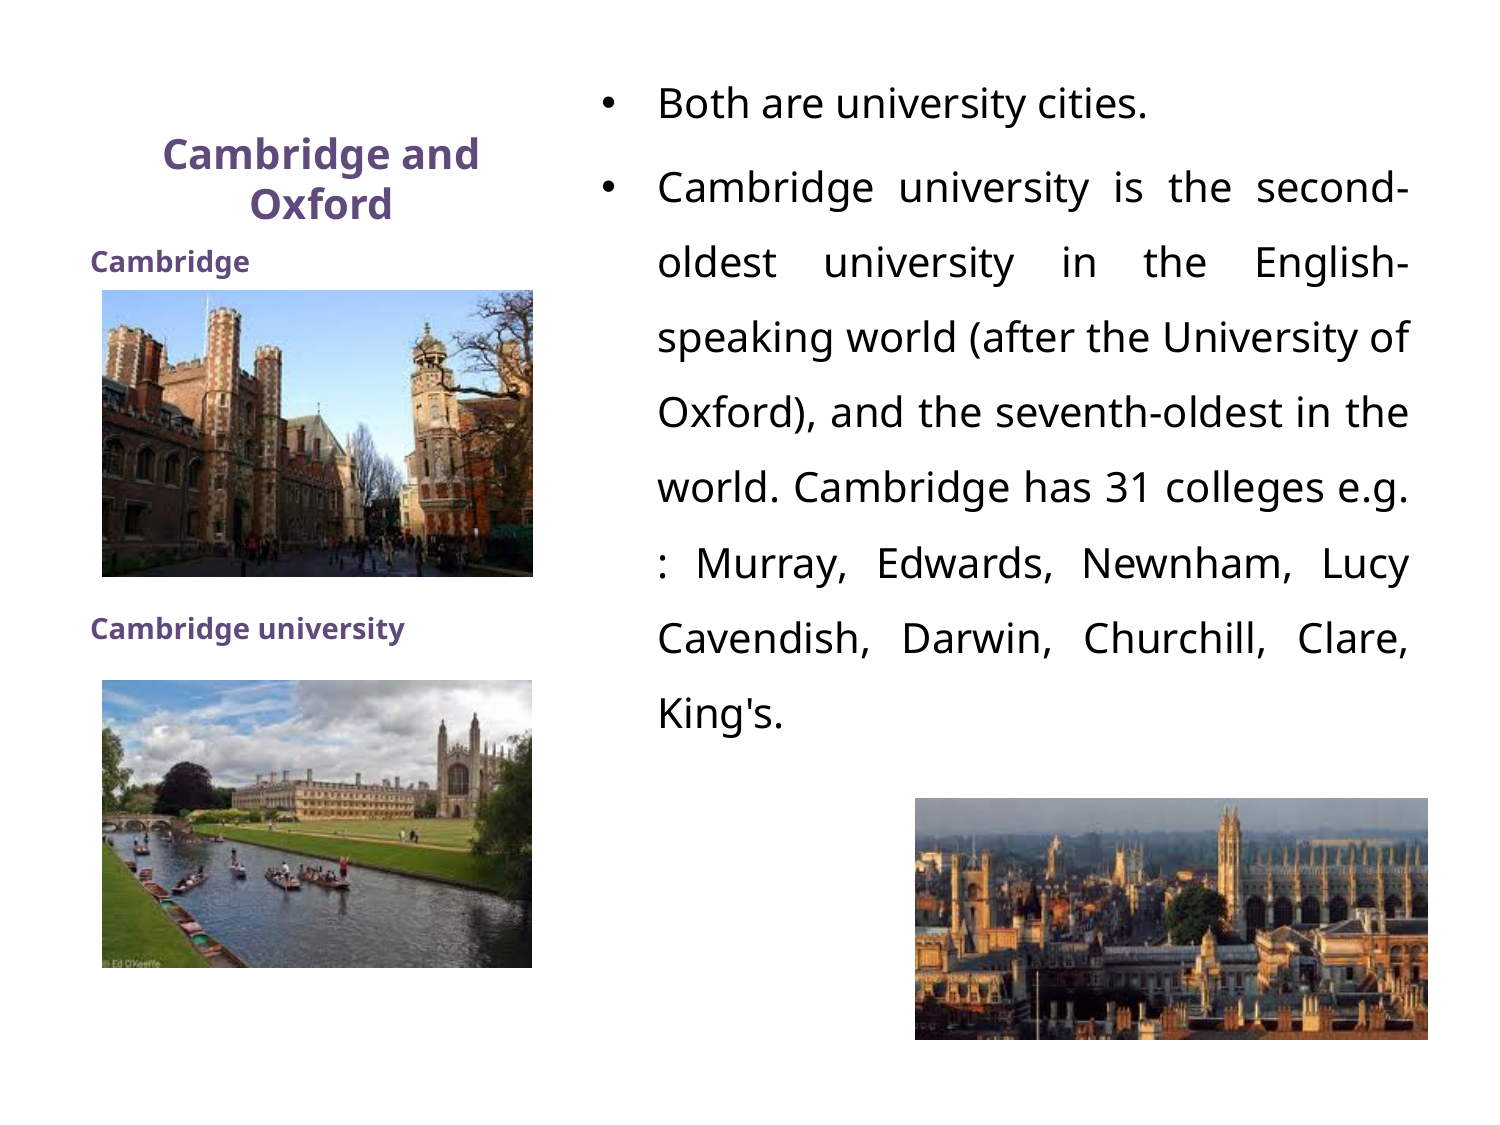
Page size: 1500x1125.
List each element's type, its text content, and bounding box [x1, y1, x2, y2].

list Both are university cities. Cambridge university is the second-oldest university in the English-speaking world (after the University of Oxford), and the seventh-oldest in the world. Cambridge has 31 colleges e.g. : Murray, Edwards, Newnham, Lucy Cavendish, Darwin, Churchill, Clare, King's. [586, 44, 1425, 1005]
picture [102, 680, 532, 969]
picture [102, 290, 533, 577]
list Cambridge Cambridge university [75, 235, 569, 1005]
title Cambridge and Oxford [75, 44, 569, 235]
picture [915, 798, 1428, 1040]
